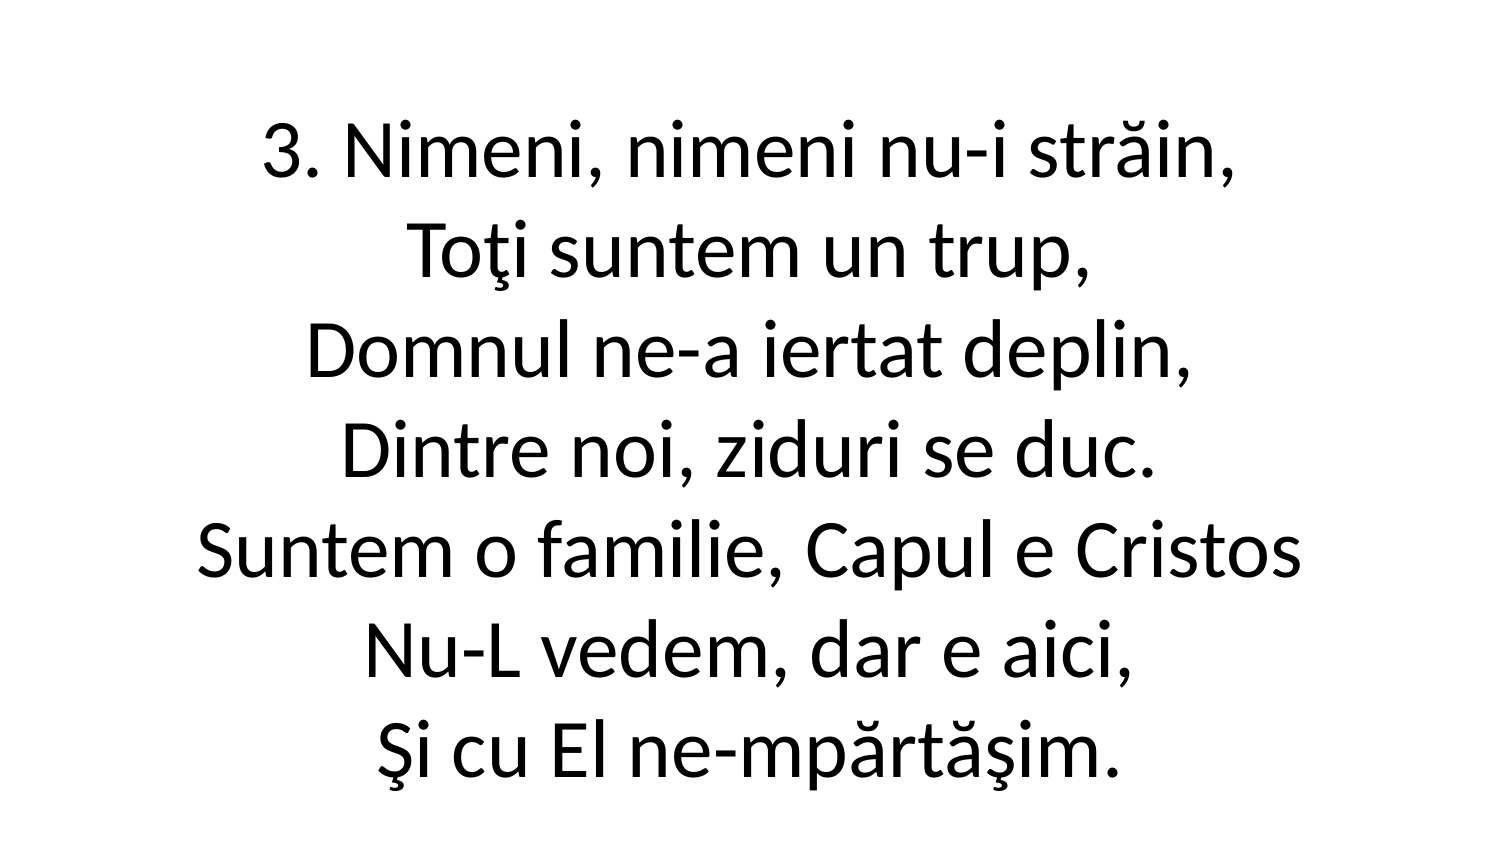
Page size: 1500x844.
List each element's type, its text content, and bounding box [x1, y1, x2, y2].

text_box 3. Nimeni, nimeni nu-i străin, Toţi suntem un trup, Domnul ne-a iertat deplin, Dintre noi, ziduri se duc. Suntem o familie, Capul e Cristos Nu-L vedem, dar e aici, Şi cu El ne-mpărtăşim. [181, 42, 1319, 802]
